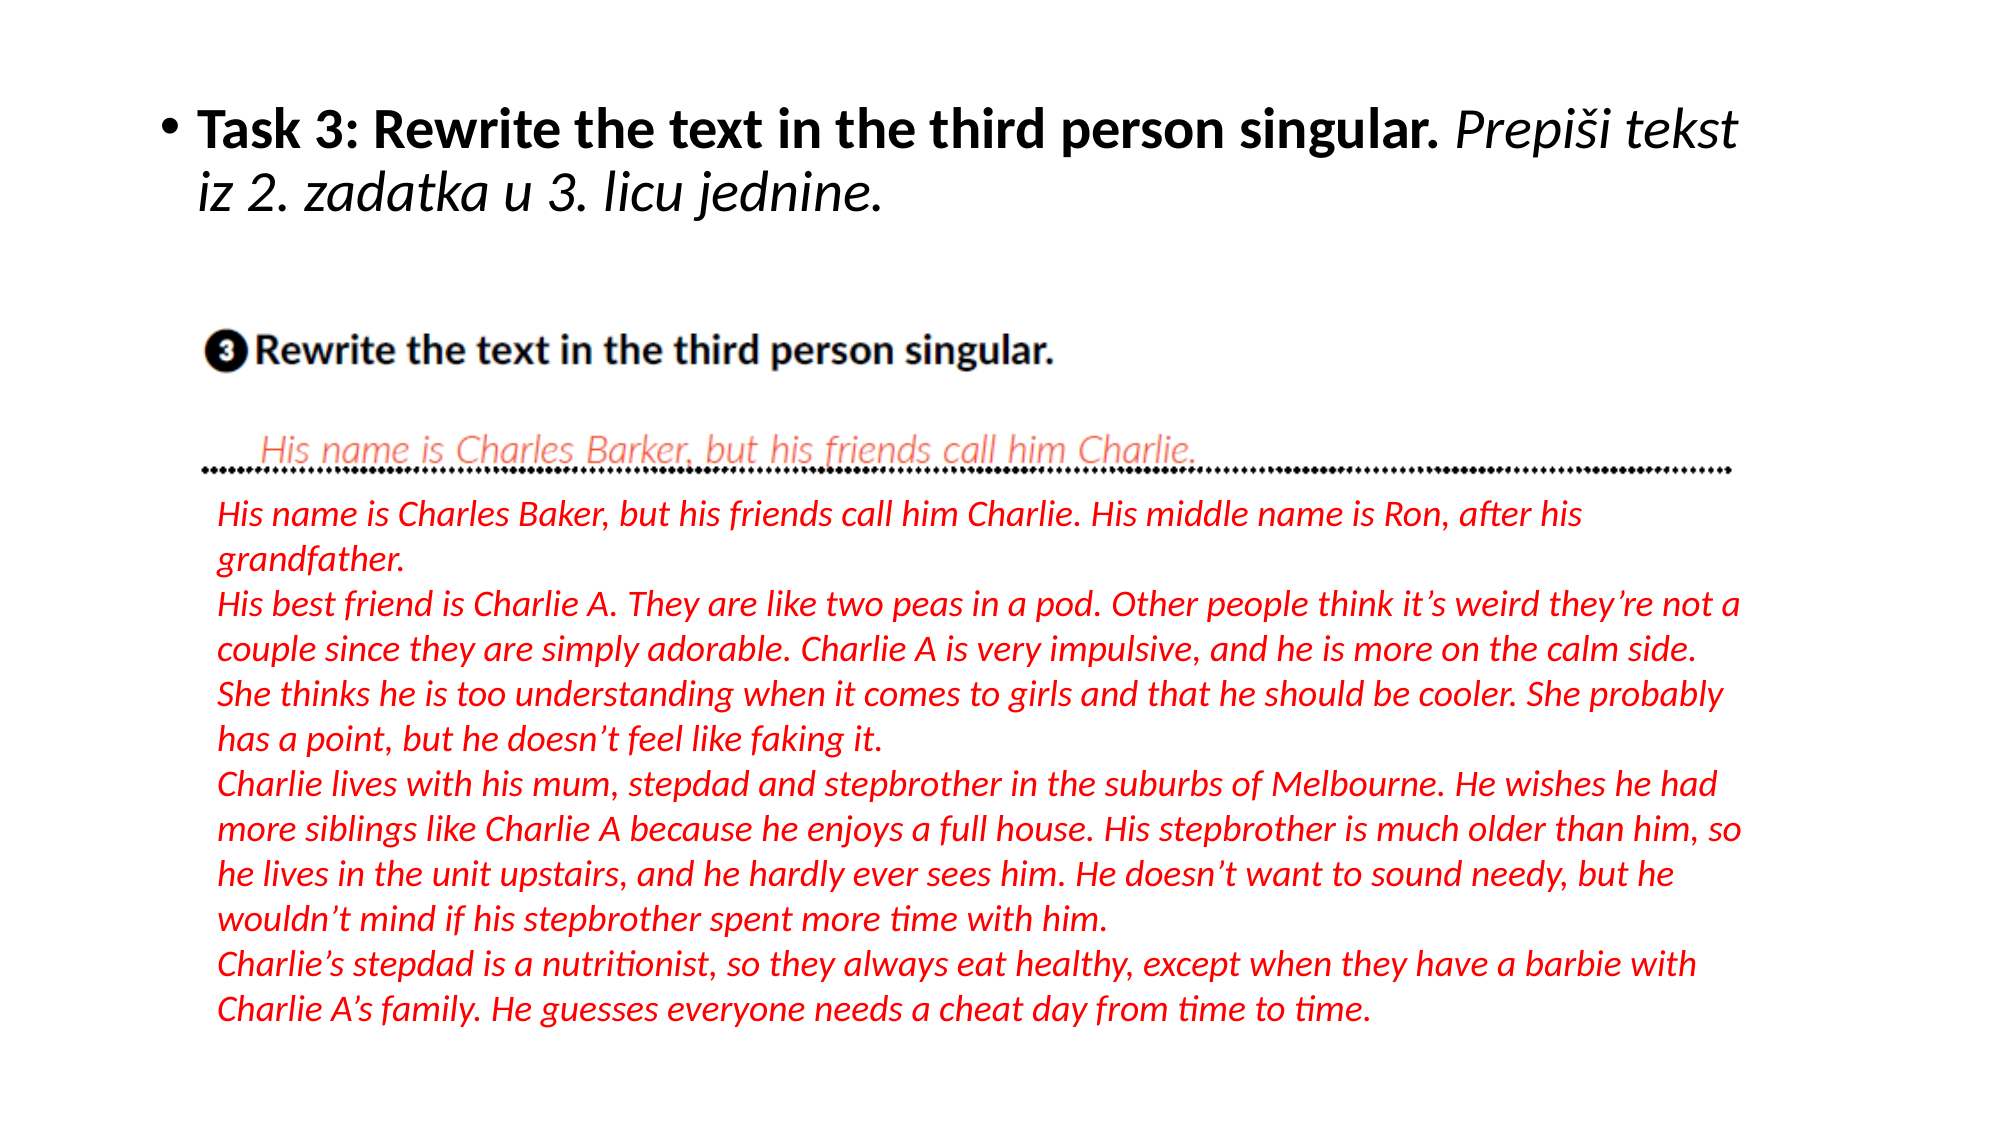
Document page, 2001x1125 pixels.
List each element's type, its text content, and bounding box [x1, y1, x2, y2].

picture [97, 289, 1883, 482]
text_box His name is Charles Baker, but his friends call him Charlie. His middle name is Ron, after his grandfather. His best friend is Charlie A. They are like two peas in a pod. Other people think it’s weird they’re not a couple since they are simply adorable. Charlie A is very impulsive, and he is more on the calm side. She thinks he is too understanding when it comes to girls and that he should be cooler. She probably has a point, but he doesn’t feel like faking it. Charlie lives with his mum, stepdad and stepbrother in the suburbs of Melbourne. He wishes he had more siblings like Charlie A because he enjoys a full house. His stepbrother is much older than him, so he lives in the unit upstairs, and he hardly ever sees him. He doesn’t want to sound needy, but he wouldn’t mind if his stepbrother spent more time with him. Charlie’s stepdad is a nutritionist, so they always eat healthy, except when they have a barbie with Charlie A’s family. He guesses everyone needs a cheat day from time to time. [202, 482, 1764, 1036]
list Task 3: Rewrite the text in the third person singular. Prepiši tekst iz 2. zadatka u 3. licu jednine. [144, 90, 1800, 272]
